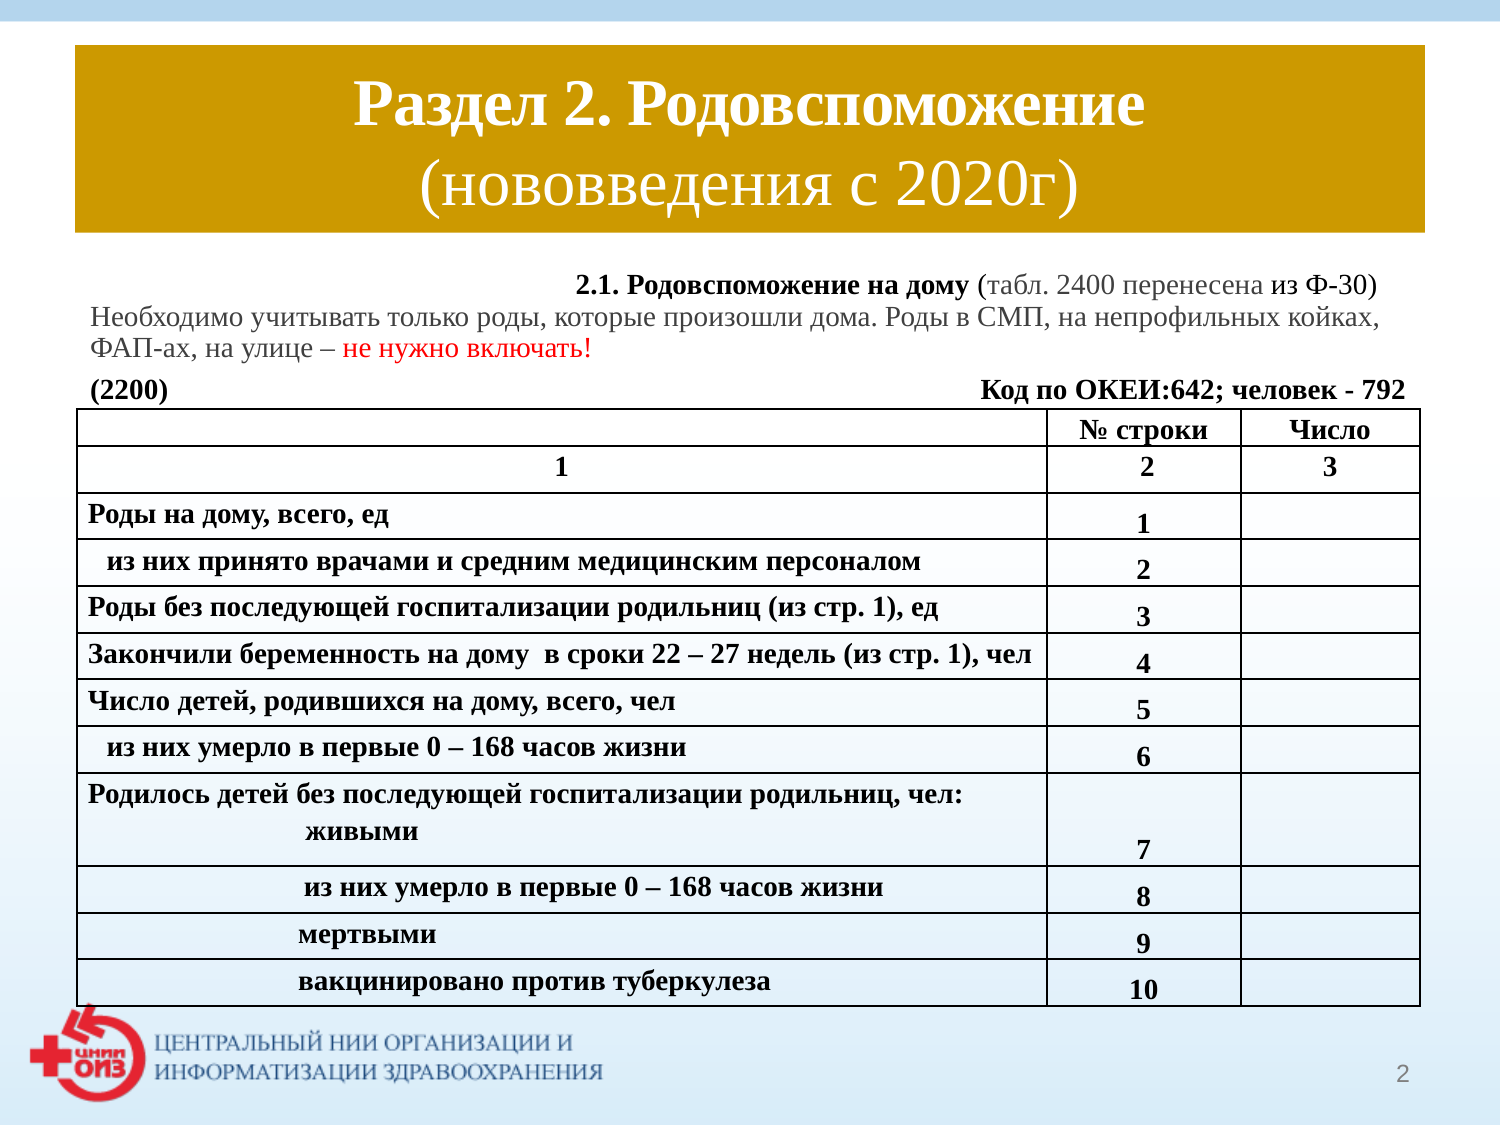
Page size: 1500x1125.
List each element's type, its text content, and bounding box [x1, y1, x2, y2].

table_cell 6 [1048, 727, 1240, 772]
picture [0, 0, 1500, 1125]
table_cell [1242, 960, 1419, 1005]
table_cell из них умерло в первые 0 – 168 часов жизни [78, 727, 1046, 772]
table_cell 2 [1048, 540, 1240, 585]
table_cell [1242, 727, 1419, 772]
table_header [78, 410, 1046, 445]
slide_number 2 [1074, 1042, 1425, 1103]
table_cell Число детей, родившихся на дому, всего, чел [78, 680, 1046, 725]
table_cell из них принято врачами и средним медицинским персоналом [78, 540, 1046, 585]
table_cell Родилось детей без последующей госпитализации родильниц, чел: живыми [78, 774, 1046, 865]
table_cell 3 [1048, 587, 1240, 632]
title Раздел 2. Родовспоможение (нововведения с 2020г) [75, 45, 1425, 233]
table_cell 2 [1048, 447, 1240, 492]
table_cell [1242, 867, 1419, 912]
table_cell вакцинировано против туберкулеза [78, 960, 1046, 1005]
table_cell 9 [1048, 914, 1240, 958]
table_cell 4 [1048, 634, 1240, 678]
table_cell 8 [1048, 867, 1240, 912]
table_cell 7 [1048, 774, 1240, 865]
table_cell Роды на дому, всего, ед [78, 494, 1046, 538]
table_cell Закончили беременность на дому в сроки 22 – 27 недель (из стр. 1), чел [78, 634, 1046, 678]
table_cell 1 [1048, 494, 1240, 538]
table_cell [1242, 494, 1419, 538]
table_header № строки [1048, 410, 1240, 445]
table_cell 10 [1048, 960, 1240, 1005]
table_header Число [1242, 410, 1419, 445]
list 2.1. Родовспоможение на дому (табл. 2400 перенесена из Ф-30) Необходимо учитывать только роды, которые произошли дома. Роды в СМП, на непрофильных койках, ФАП-ах, на улице – не нужно включать! (2200) Код по ОКЕИ:642; человек - 792 [75, 262, 1425, 1005]
table_cell 5 [1048, 680, 1240, 725]
table_cell [1242, 914, 1419, 958]
table_cell [1242, 587, 1419, 632]
table_cell Роды без последующей госпитализации родильниц (из стр. 1), ед [78, 587, 1046, 632]
table_cell [1242, 680, 1419, 725]
table_cell из них умерло в первые 0 – 168 часов жизни [78, 867, 1046, 912]
table_cell 3 [1242, 447, 1419, 492]
table_cell мертвыми [78, 914, 1046, 958]
table_cell [1242, 540, 1419, 585]
table_cell [1242, 774, 1419, 865]
table_cell [1242, 634, 1419, 678]
table_cell 1 [78, 447, 1046, 492]
